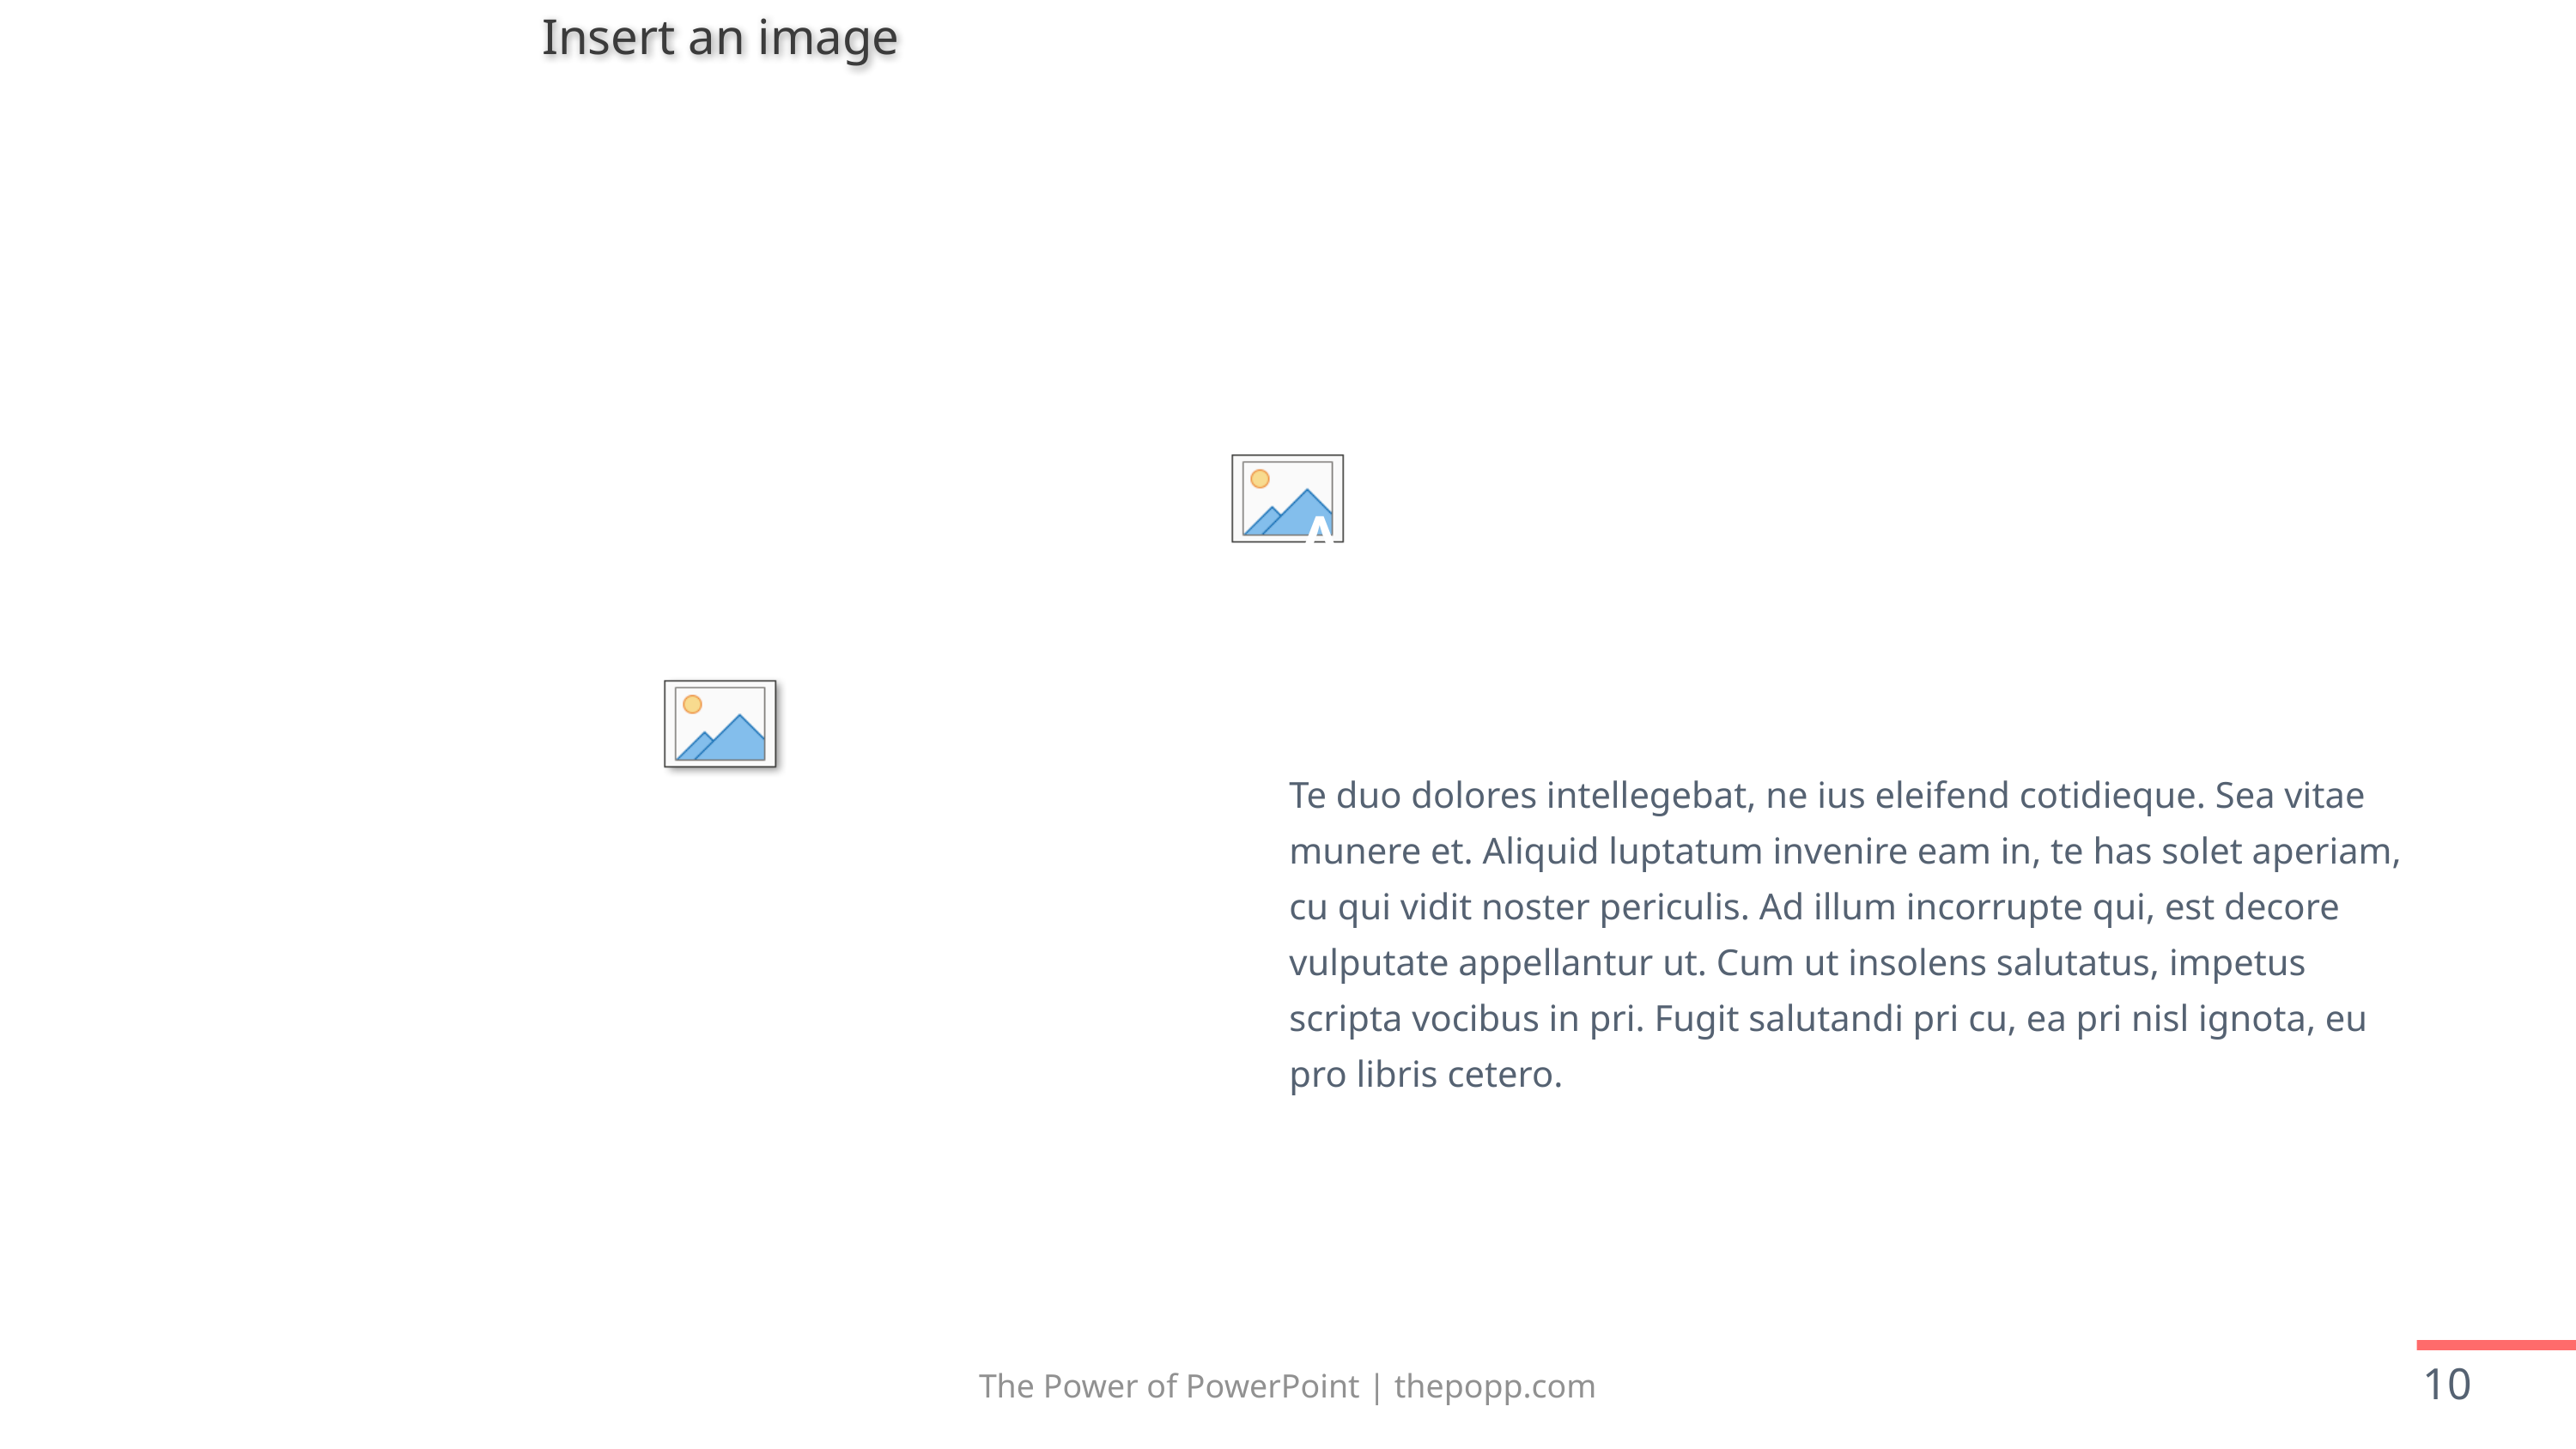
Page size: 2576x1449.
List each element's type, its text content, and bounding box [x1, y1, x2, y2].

slide_number 10 [2409, 1351, 2576, 1421]
footer The Power of PowerPoint | thepopp.com [1249, 1349, 1723, 1427]
list Te duo dolores intellegebat, ne ius eleifend cotidieque. Sea vitae munere et. Aliquid luptatum invenire eam in, te has solet aperiam, cu qui vidit noster periculis. Ad illum incorrupte qui, est decore vulputate appellantur ut. Cum ut insolens salutatus, impetus scripta vocibus in pri. Fugit salutandi pri cu, ea pri nisl ignota, eu pro libris cetero. [1276, 998, 2427, 1159]
picture [0, 0, 2576, 1449]
